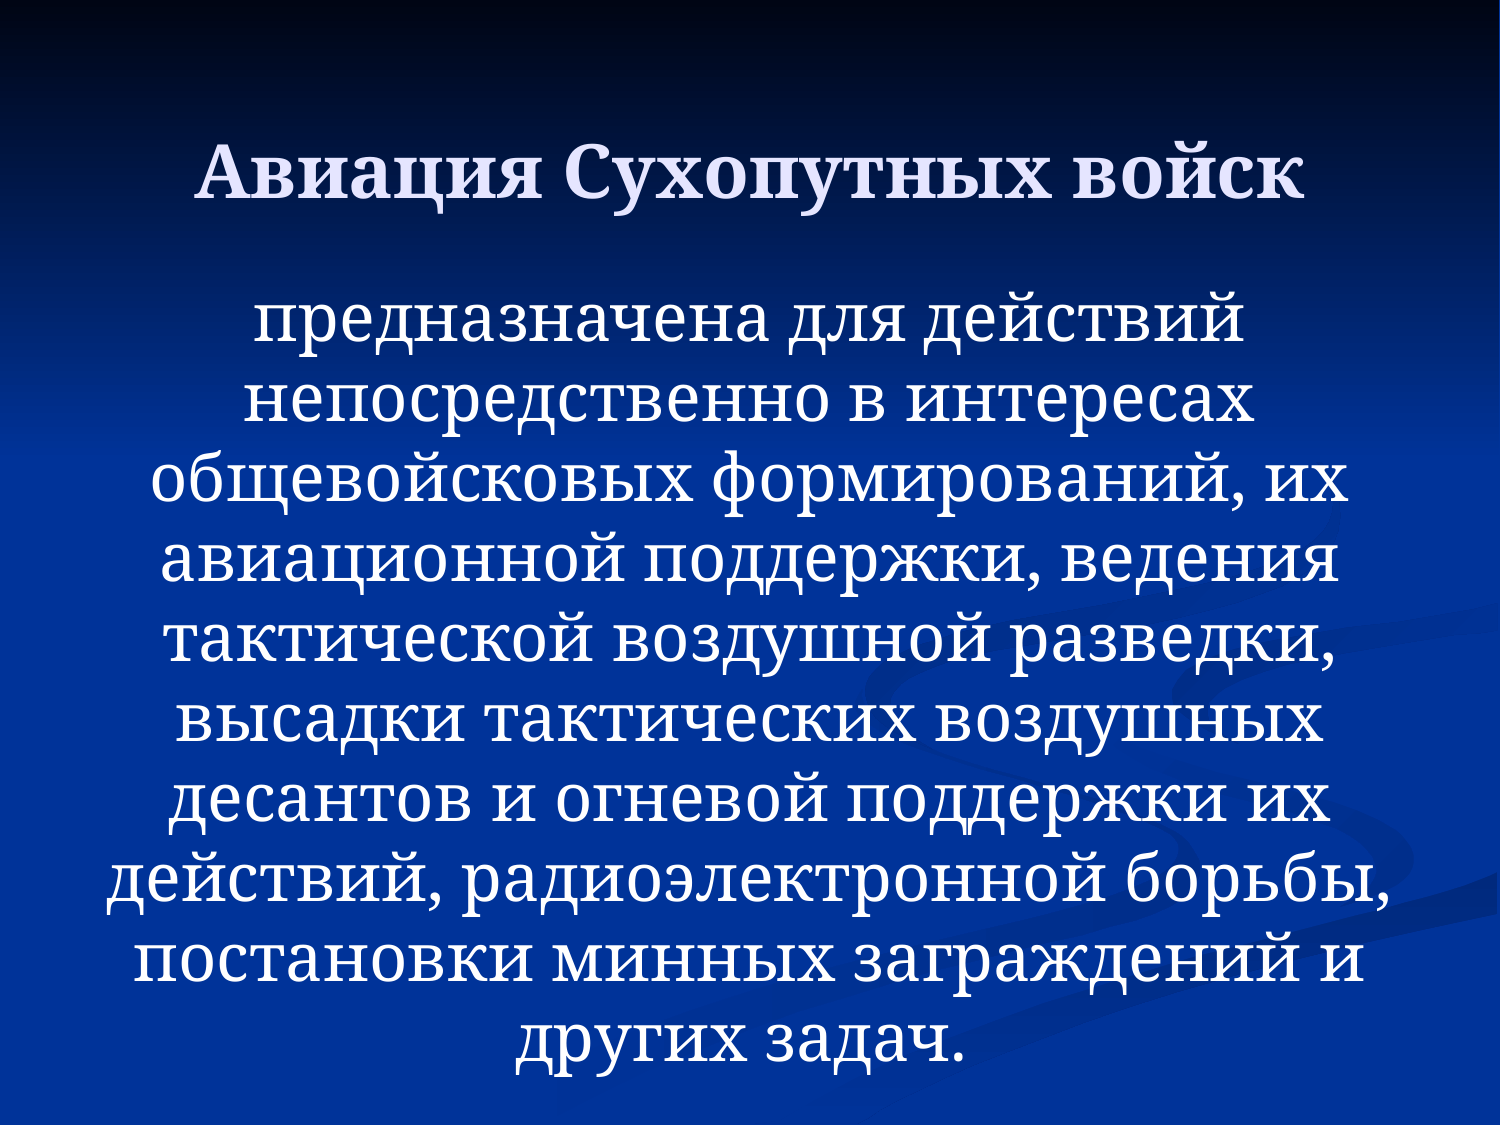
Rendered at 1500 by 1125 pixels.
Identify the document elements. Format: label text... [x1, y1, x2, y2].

subtitle предназначена для действий непосредственно в интересах общевойсковых формирований, их авиационной поддержки, ведения тактической воздушной разведки, высадки тактических воздушных десантов и огневой поддержки их действий, радиоэлектронной борьбы, постановки минных заграждений и других задач. [0, 266, 1500, 1125]
title Авиация Сухопутных войск [0, 0, 1500, 266]
